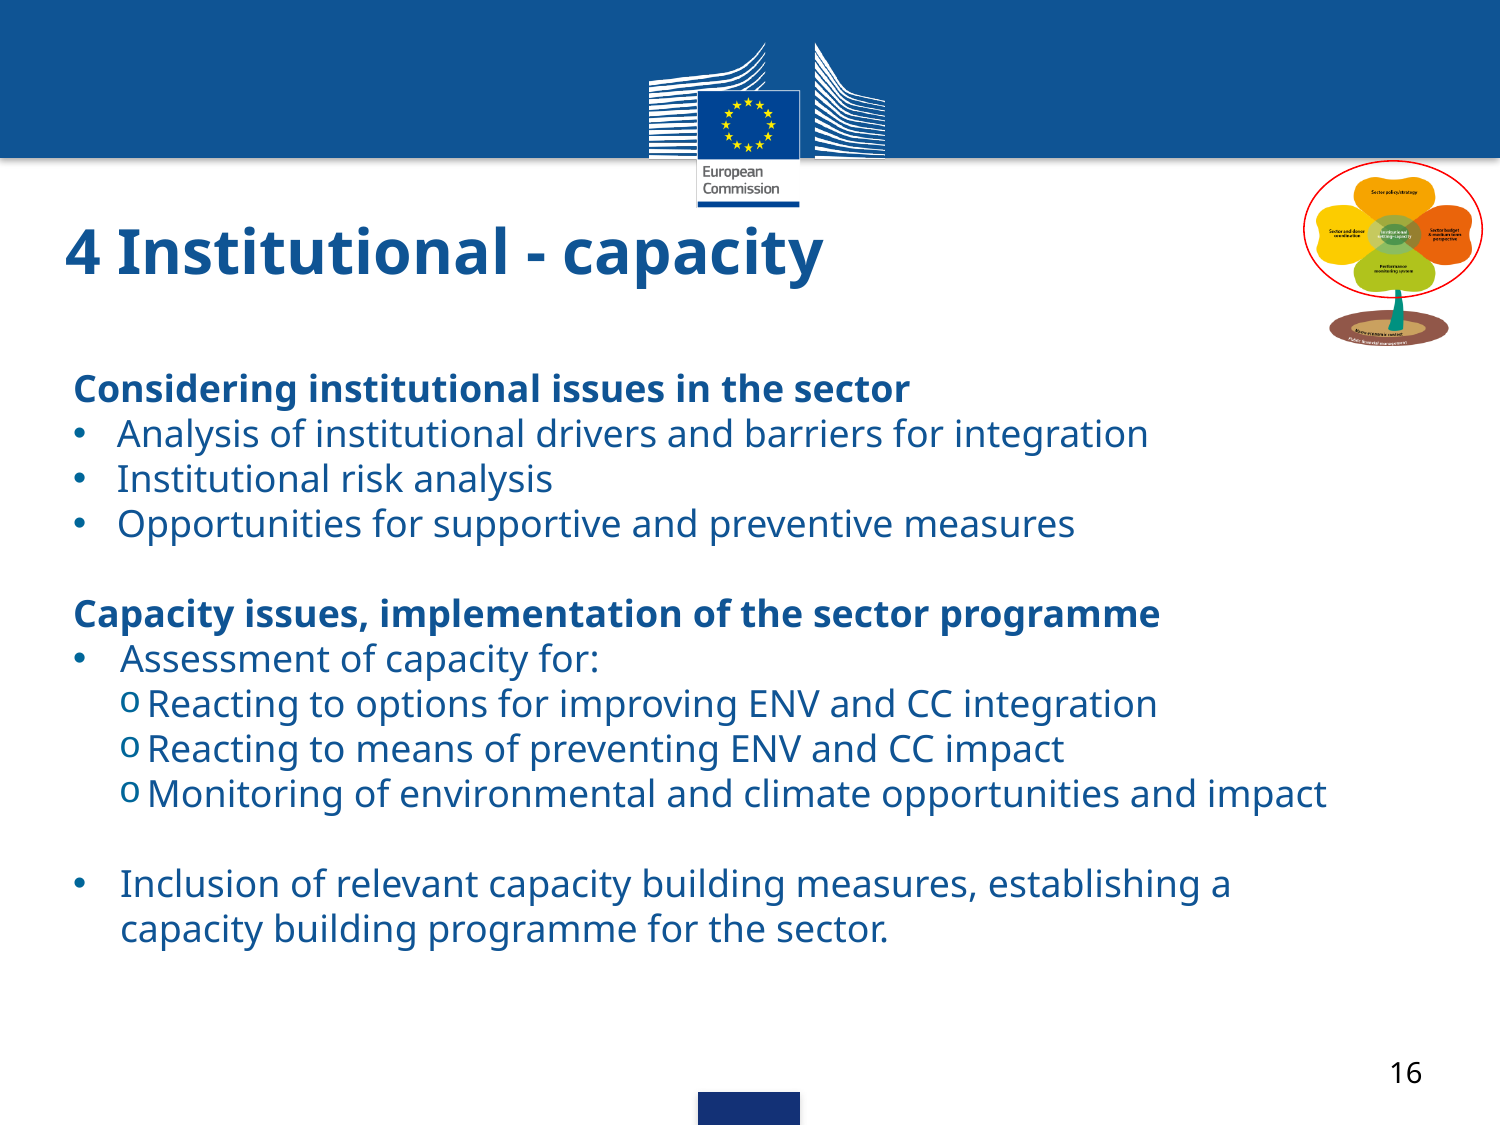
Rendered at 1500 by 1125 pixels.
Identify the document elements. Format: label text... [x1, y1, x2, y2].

title 4 Institutional - capacity [50, 148, 1400, 312]
text_box [1400, 161, 1448, 175]
text_box 16 [1349, 1023, 1438, 1102]
picture [649, 42, 885, 148]
text_box [1476, 204, 1483, 255]
text_box Considering institutional issues in the sector Analysis of institutional drivers and barriers for integration Institutional risk analysis Opportunities for supportive and preventive measures Capacity issues, implementation of the sector programme Assessment of capacity for: Reacting to options for improving ENV and CC integration Reacting to means of preventing ENV and CC impact Monitoring of environmental and climate opportunities and impact Inclusion of relevant capacity building measures, establishing a capacity building programme for the sector. [0, 312, 1400, 998]
picture [1316, 177, 1473, 347]
